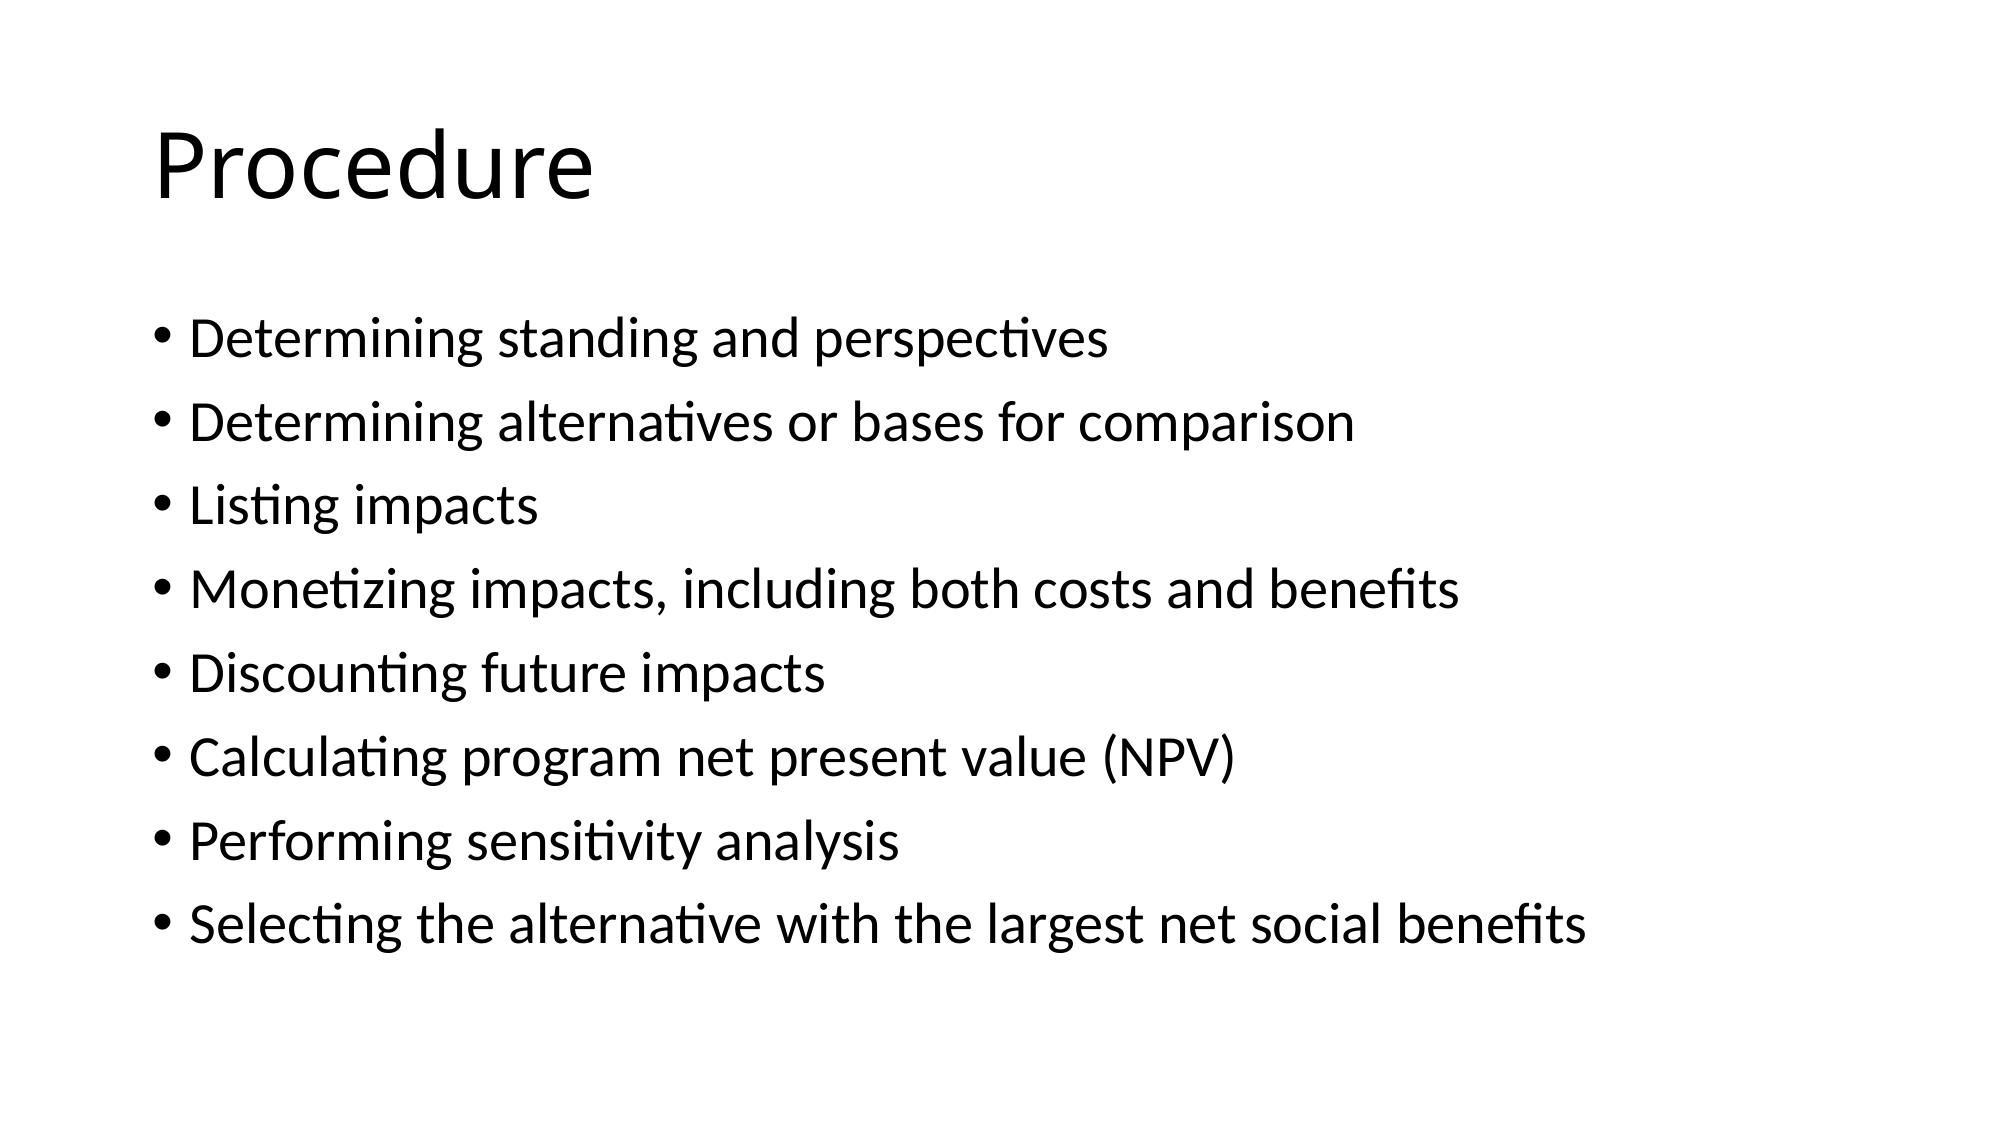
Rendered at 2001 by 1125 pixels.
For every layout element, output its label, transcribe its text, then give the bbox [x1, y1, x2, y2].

title Procedure [137, 59, 1863, 278]
list Determining standing and perspectives Determining alternatives or bases for comparison Listing impacts Monetizing impacts, including both costs and benefits Discounting future impacts Calculating program net present value (NPV) Performing sensitivity analysis Selecting the alternative with the largest net social benefits [137, 299, 1863, 1014]
